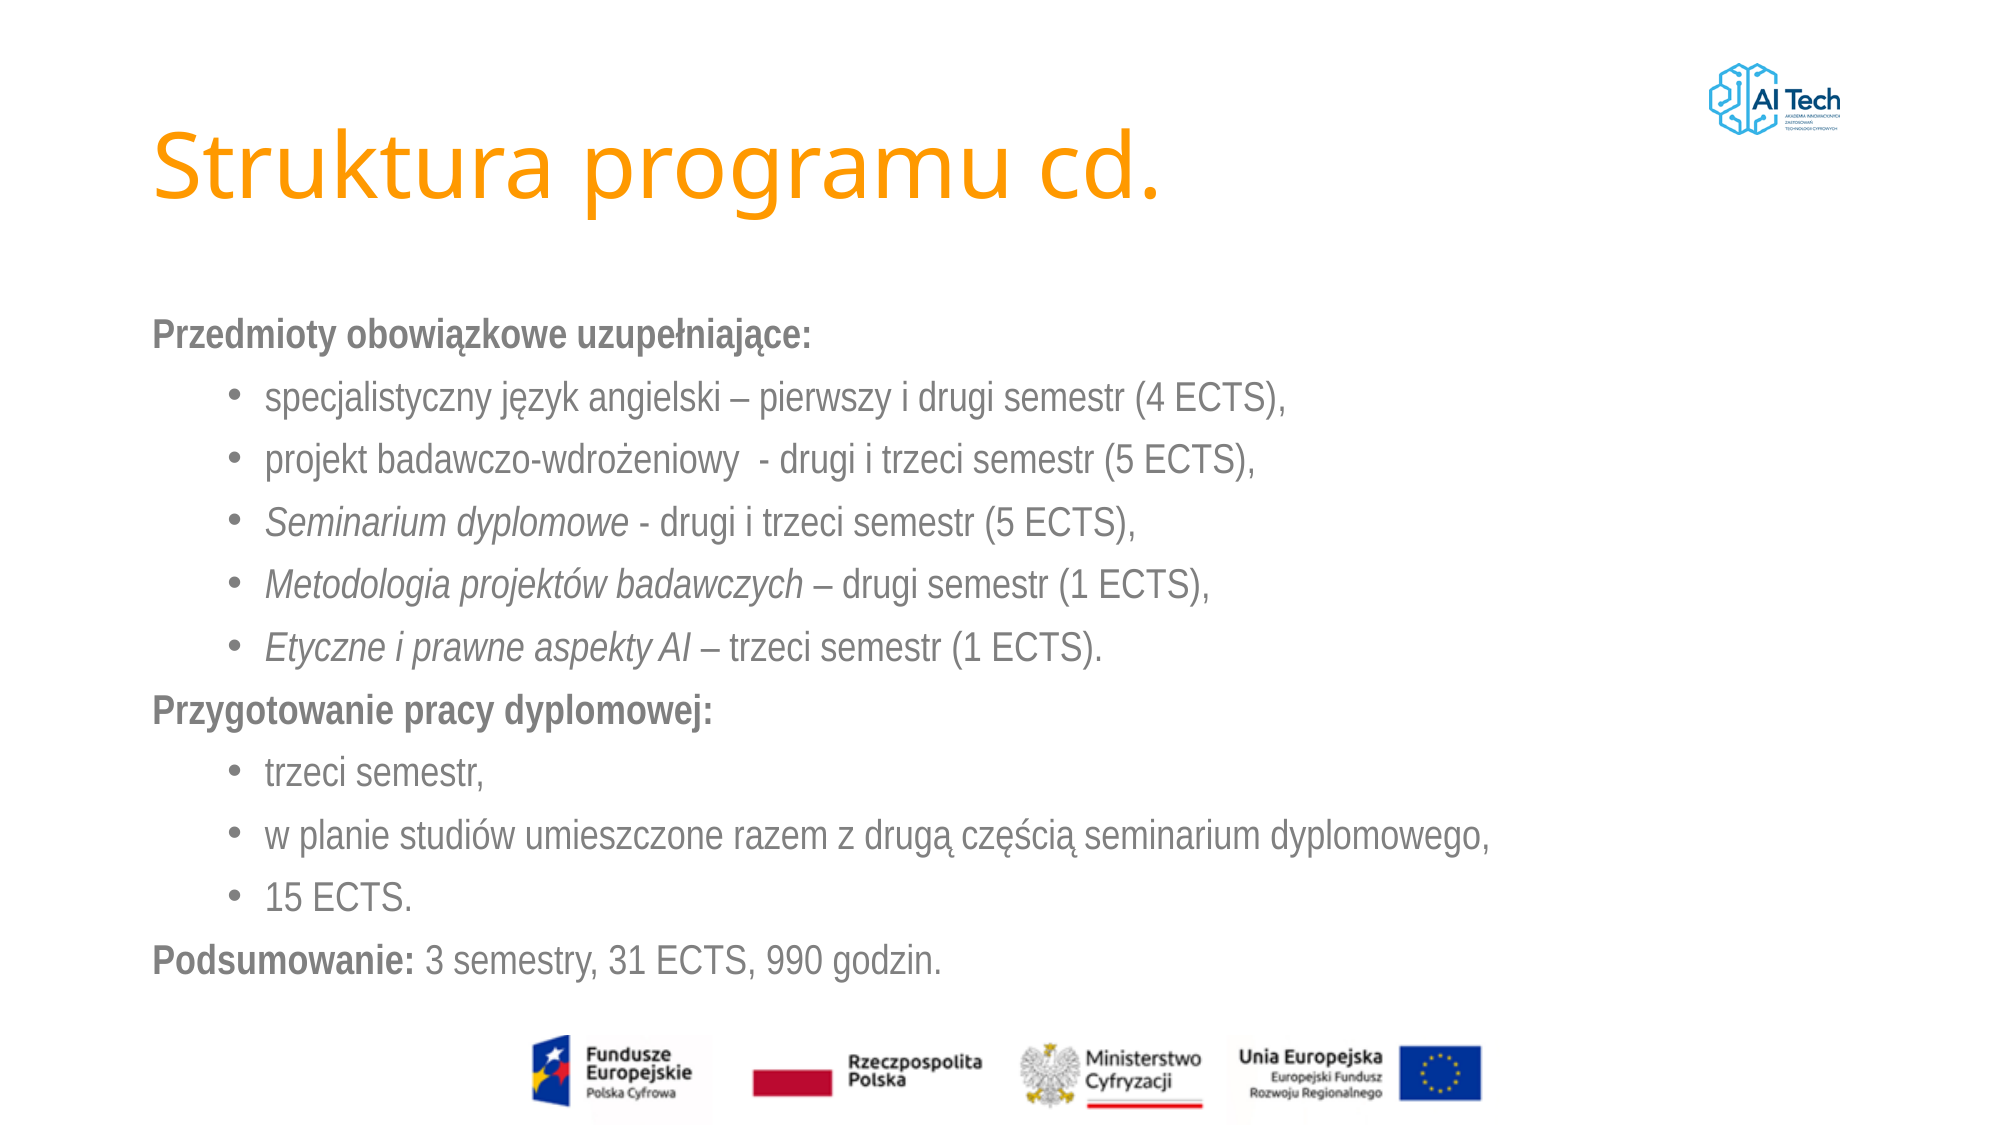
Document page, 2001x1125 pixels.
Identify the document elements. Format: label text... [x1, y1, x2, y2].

picture [499, 1035, 1501, 1125]
title Struktura programu cd. [137, 59, 1863, 278]
list Przedmioty obowiązkowe uzupełniające: specjalistyczny język angielski – pierwszy i drugi semestr (4 ECTS), projekt badawczo-wdrożeniowy - drugi i trzeci semestr (5 ECTS), Seminarium dyplomowe - drugi i trzeci semestr (5 ECTS), Metodologia projektów badawczych – drugi semestr (1 ECTS), Etyczne i prawne aspekty AI – trzeci semestr (1 ECTS). Przygotowanie pracy dyplomowej: trzeci semestr, w planie studiów umieszczone razem z drugą częścią seminarium dyplomowego, 15 ECTS. Podsumowanie: 3 semestry, 31 ECTS, 990 godzin. [137, 299, 1863, 1013]
